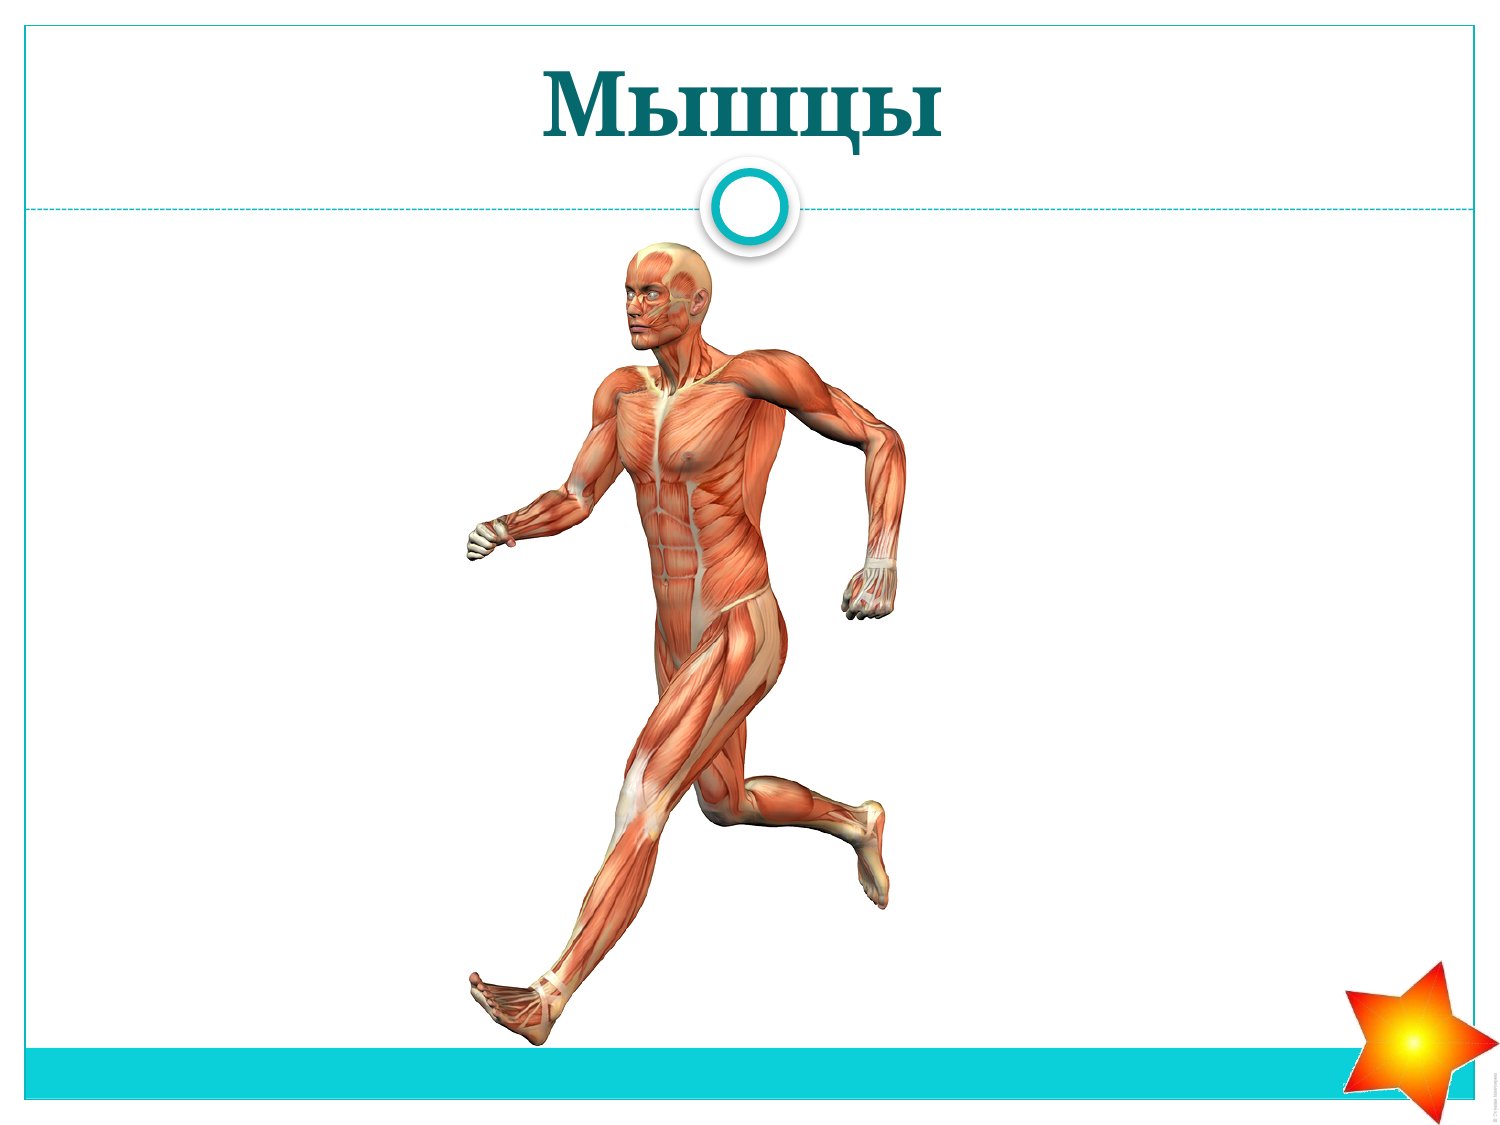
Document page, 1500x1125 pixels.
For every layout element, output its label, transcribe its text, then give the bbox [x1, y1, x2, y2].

title Мышцы [49, 37, 1450, 162]
picture [1342, 960, 1500, 1125]
picture [421, 217, 962, 1077]
